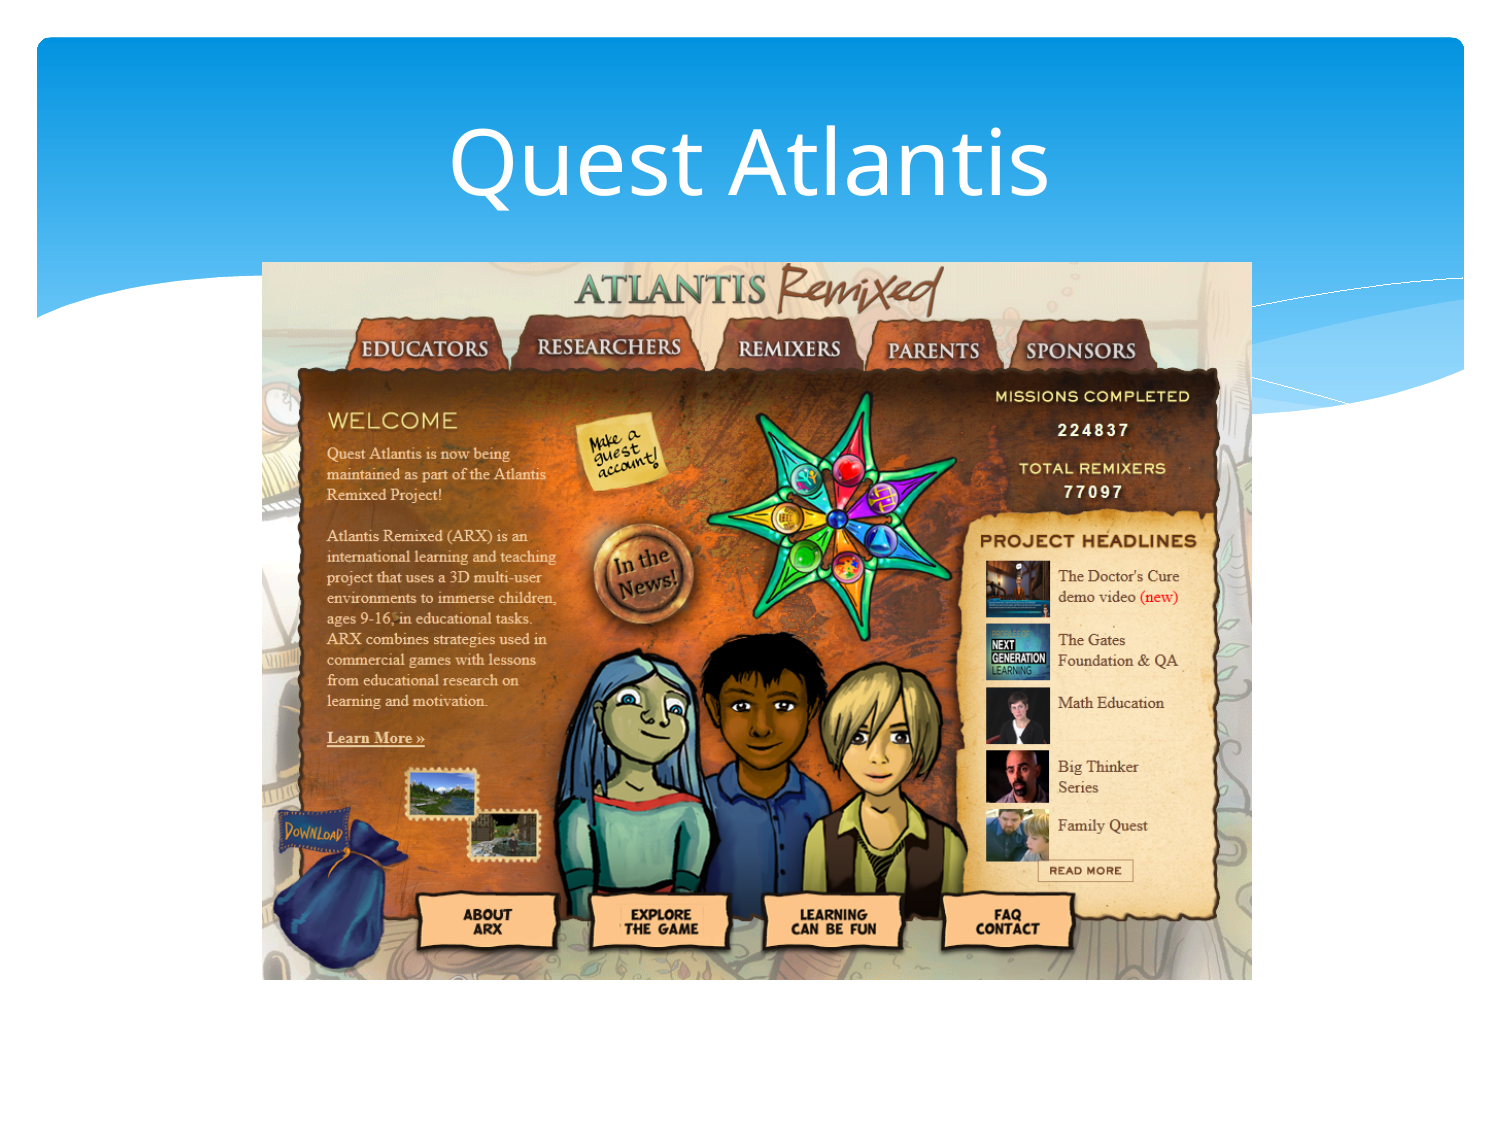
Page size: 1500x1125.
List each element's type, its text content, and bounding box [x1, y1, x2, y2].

title Quest Atlantis [75, 55, 1425, 261]
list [262, 262, 1252, 981]
